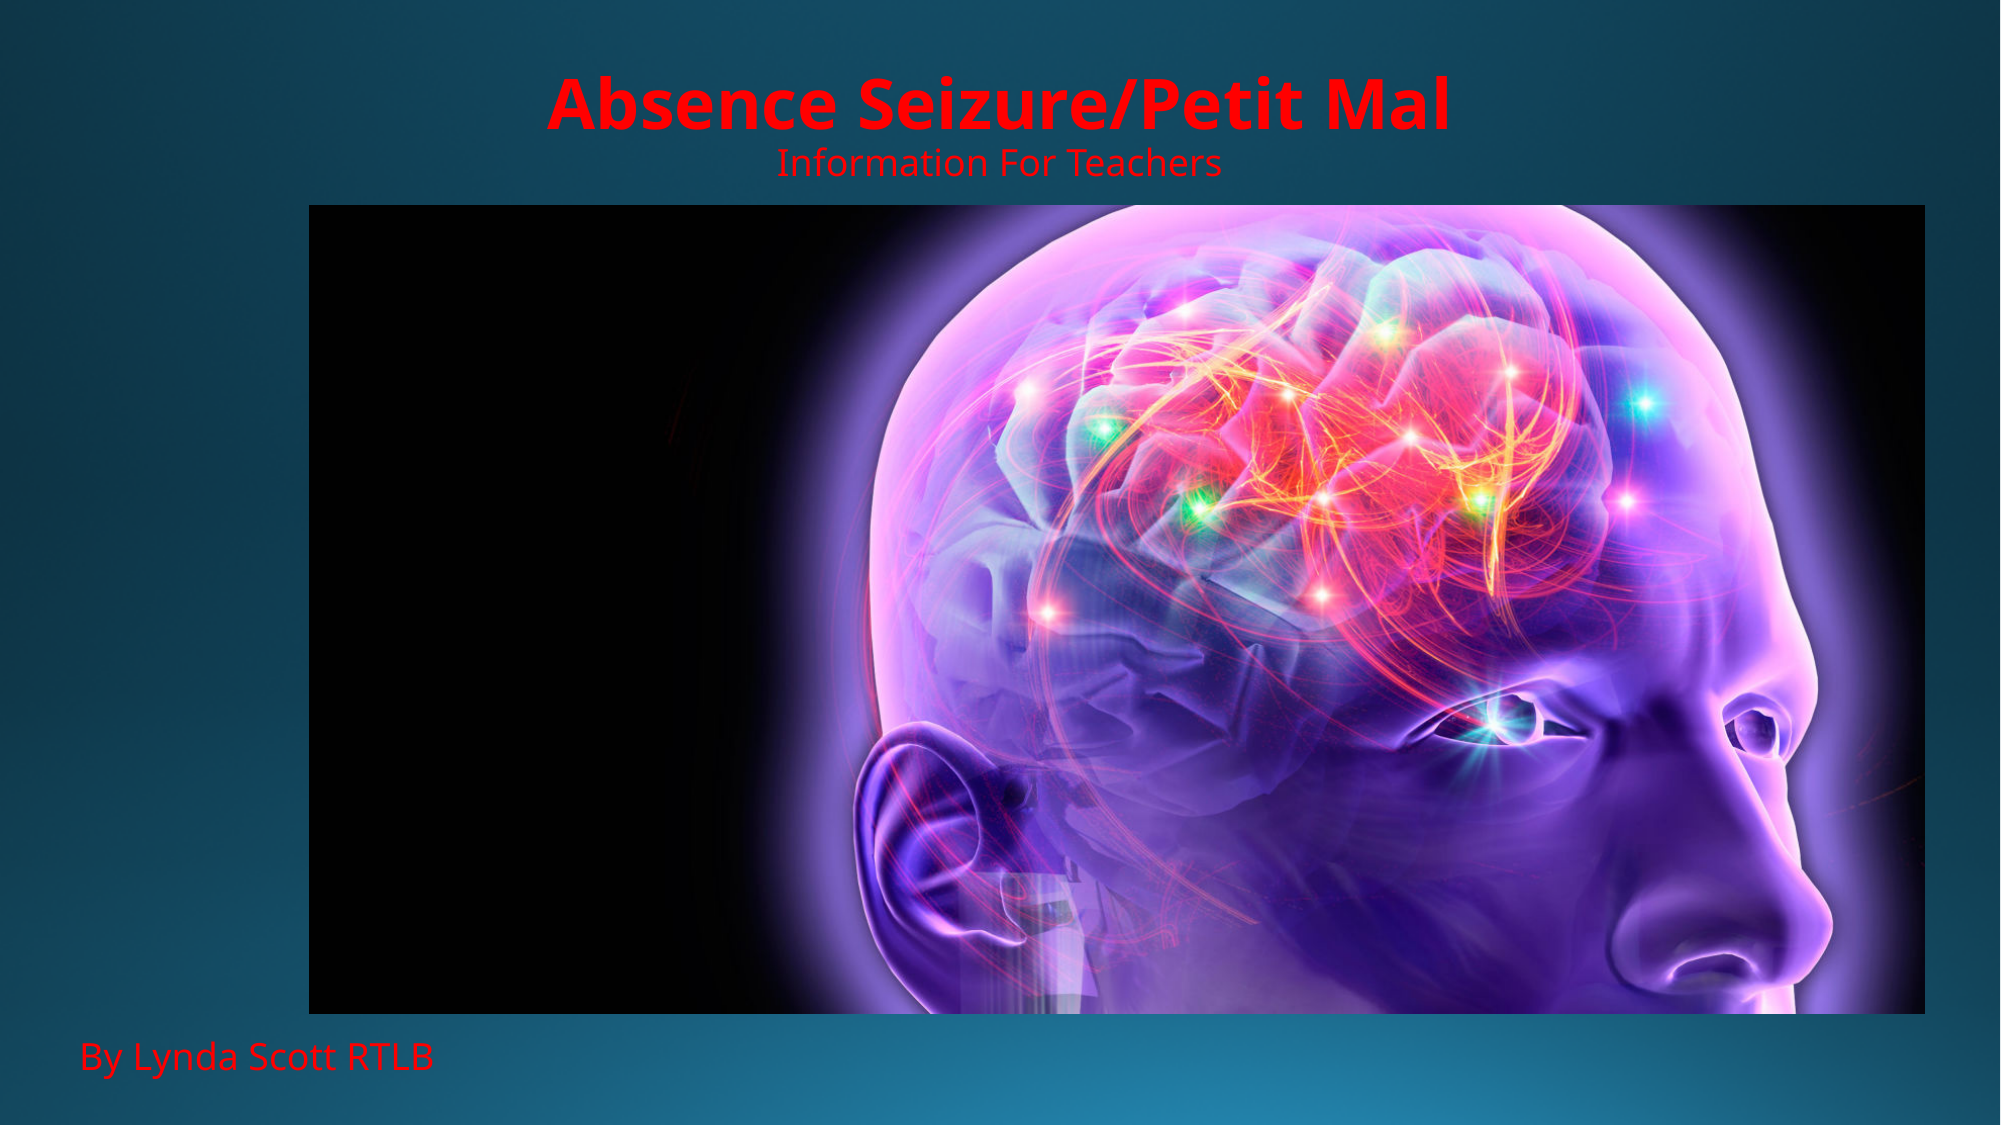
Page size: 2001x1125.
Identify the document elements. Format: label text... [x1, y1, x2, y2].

text_box By Lynda Scott RTLB [64, 1025, 726, 1086]
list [309, 205, 1925, 1014]
title Absence Seizure/Petit Mal Information For Teachers [137, 59, 1863, 278]
picture [0, 0, 2001, 1125]
